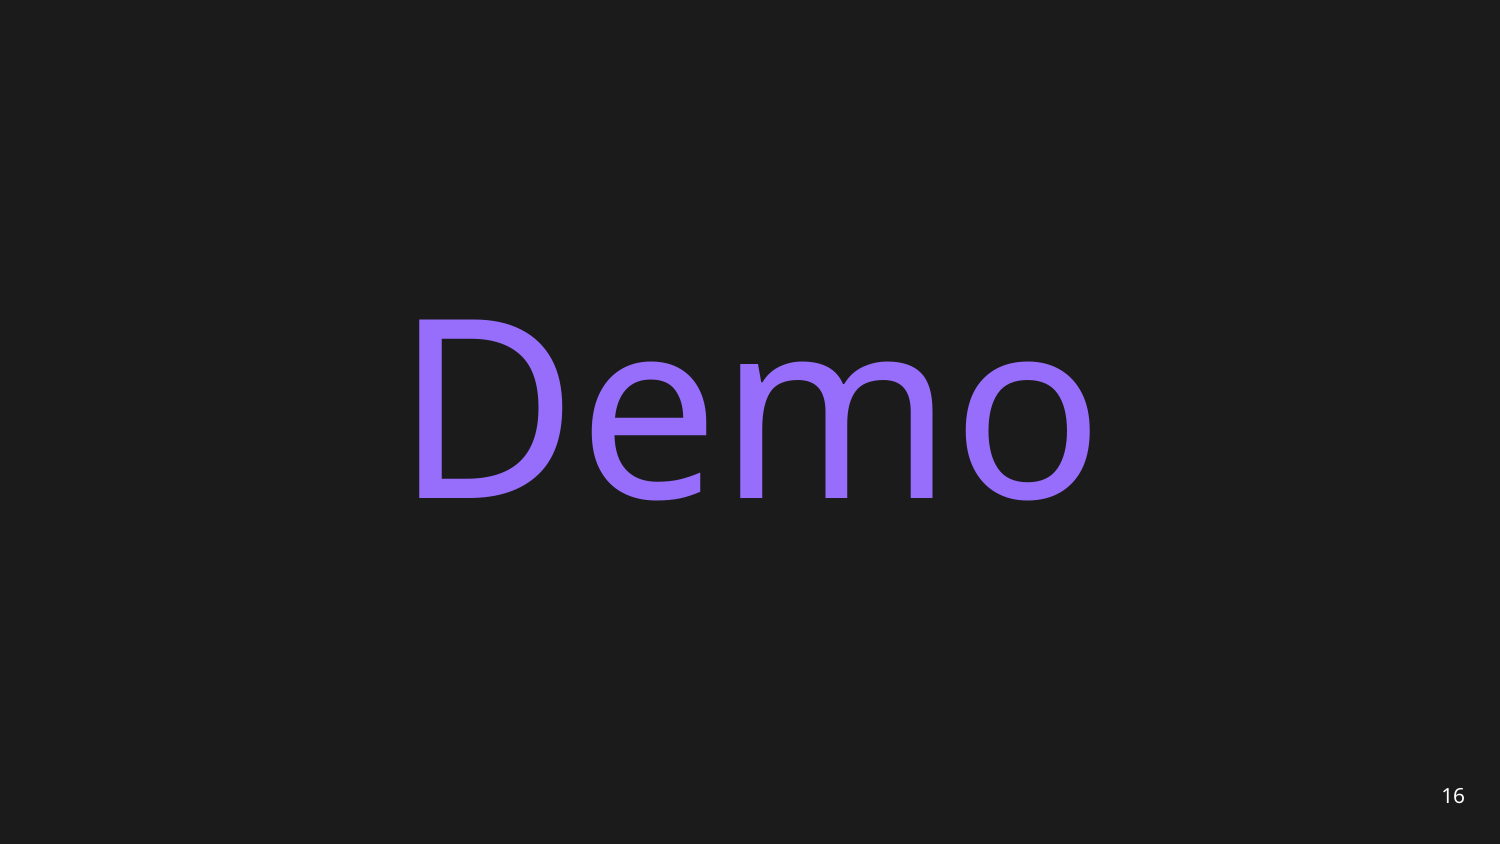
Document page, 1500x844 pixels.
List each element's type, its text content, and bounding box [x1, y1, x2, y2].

slide_number 16 [1389, 764, 1480, 830]
title Demo [51, 72, 1449, 753]
